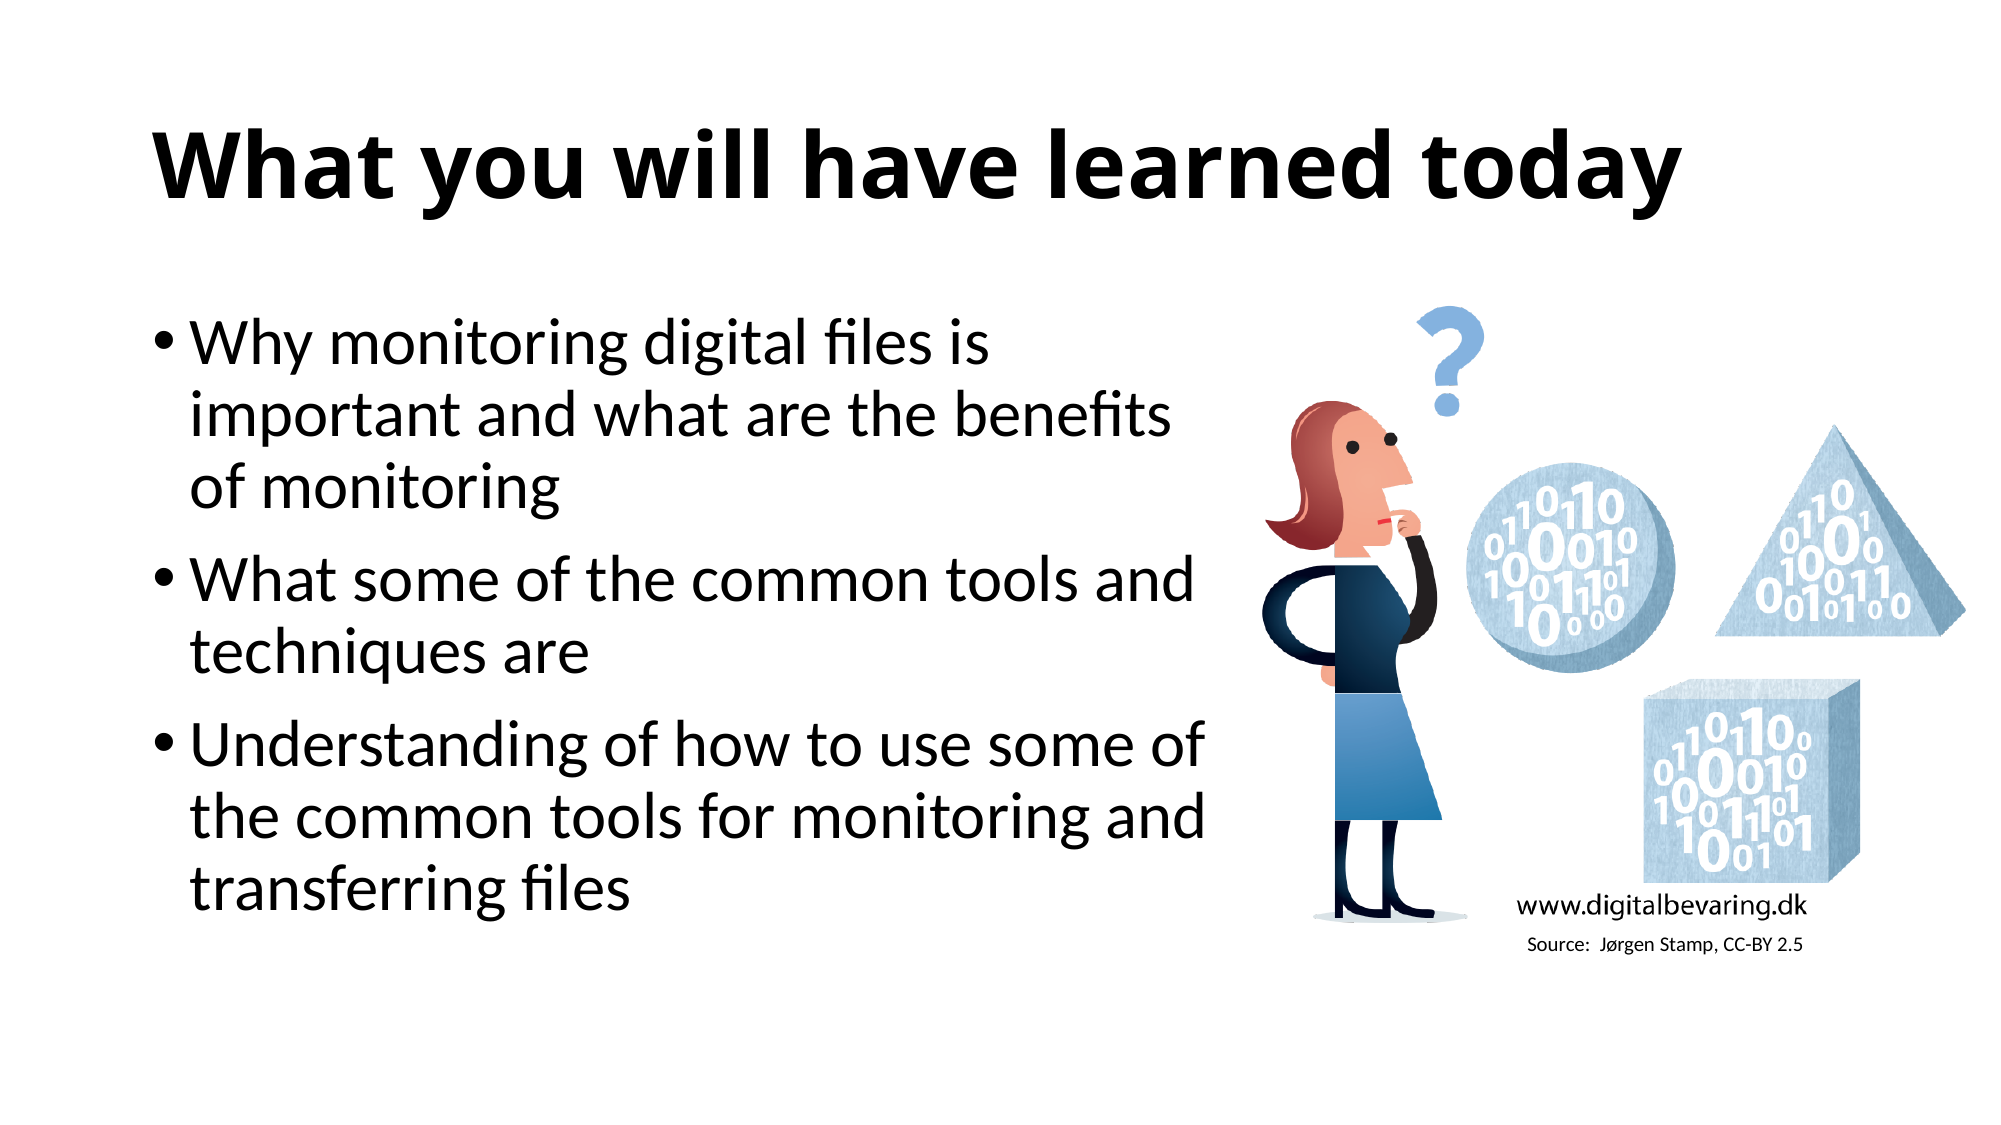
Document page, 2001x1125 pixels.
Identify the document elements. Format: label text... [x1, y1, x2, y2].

title What you will have learned today [137, 59, 1863, 278]
text_box Source: Jørgen Stamp, CC-BY 2.5 [1512, 923, 1819, 963]
picture [1231, 252, 1966, 923]
list Why monitoring digital files is important and what are the benefits of monitoring What some of the common tools and techniques are Understanding of how to use some of the common tools for monitoring and transferring files [137, 299, 1232, 1014]
